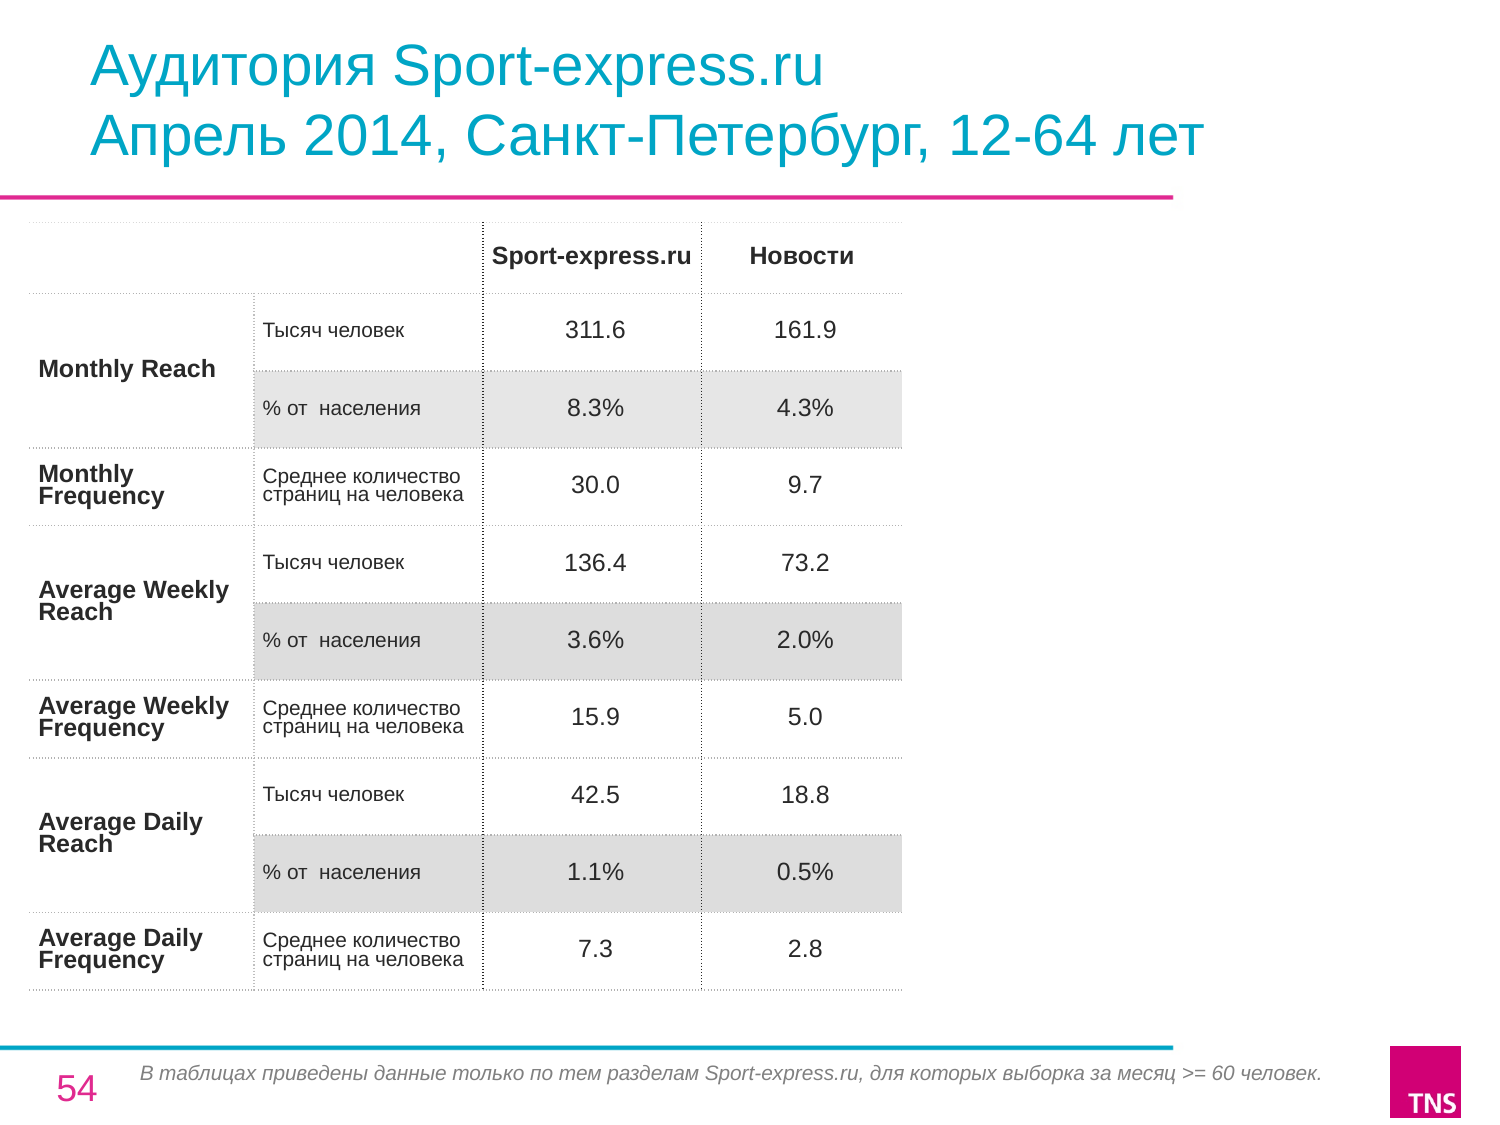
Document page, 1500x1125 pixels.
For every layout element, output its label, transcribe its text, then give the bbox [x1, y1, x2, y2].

table_cell Monthly Frequency [29, 448, 254, 526]
table_cell Average Weekly Reach [29, 526, 254, 680]
table_cell 136.4 [483, 526, 701, 603]
title Аудитория Sport-express.ru Апрель 2014, Санкт-Петербург, 12-64 лет [74, 8, 1476, 187]
table_header [29, 223, 483, 294]
table_header Новости [701, 223, 902, 294]
table_cell 161.9 [701, 294, 902, 371]
table_cell 4.3% [701, 371, 902, 448]
table_cell 30.0 [483, 448, 701, 526]
table_cell 311.6 [483, 294, 701, 371]
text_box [124, 1052, 1463, 1092]
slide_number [40, 1055, 392, 1125]
table_cell 73.2 [701, 526, 902, 603]
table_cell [29, 603, 902, 990]
picture [0, 0, 1500, 1125]
table_cell Среднее количество страниц на человека [254, 448, 483, 526]
table_cell 9.7 [701, 448, 902, 526]
table_cell Тысяч человек [254, 526, 483, 603]
table_header Sport-express.ru [483, 223, 701, 294]
table_cell 8.3% [483, 371, 701, 448]
table_cell Тысяч человек [254, 294, 483, 371]
table_cell Monthly Reach [29, 294, 254, 448]
table_cell % от населения [254, 371, 483, 448]
